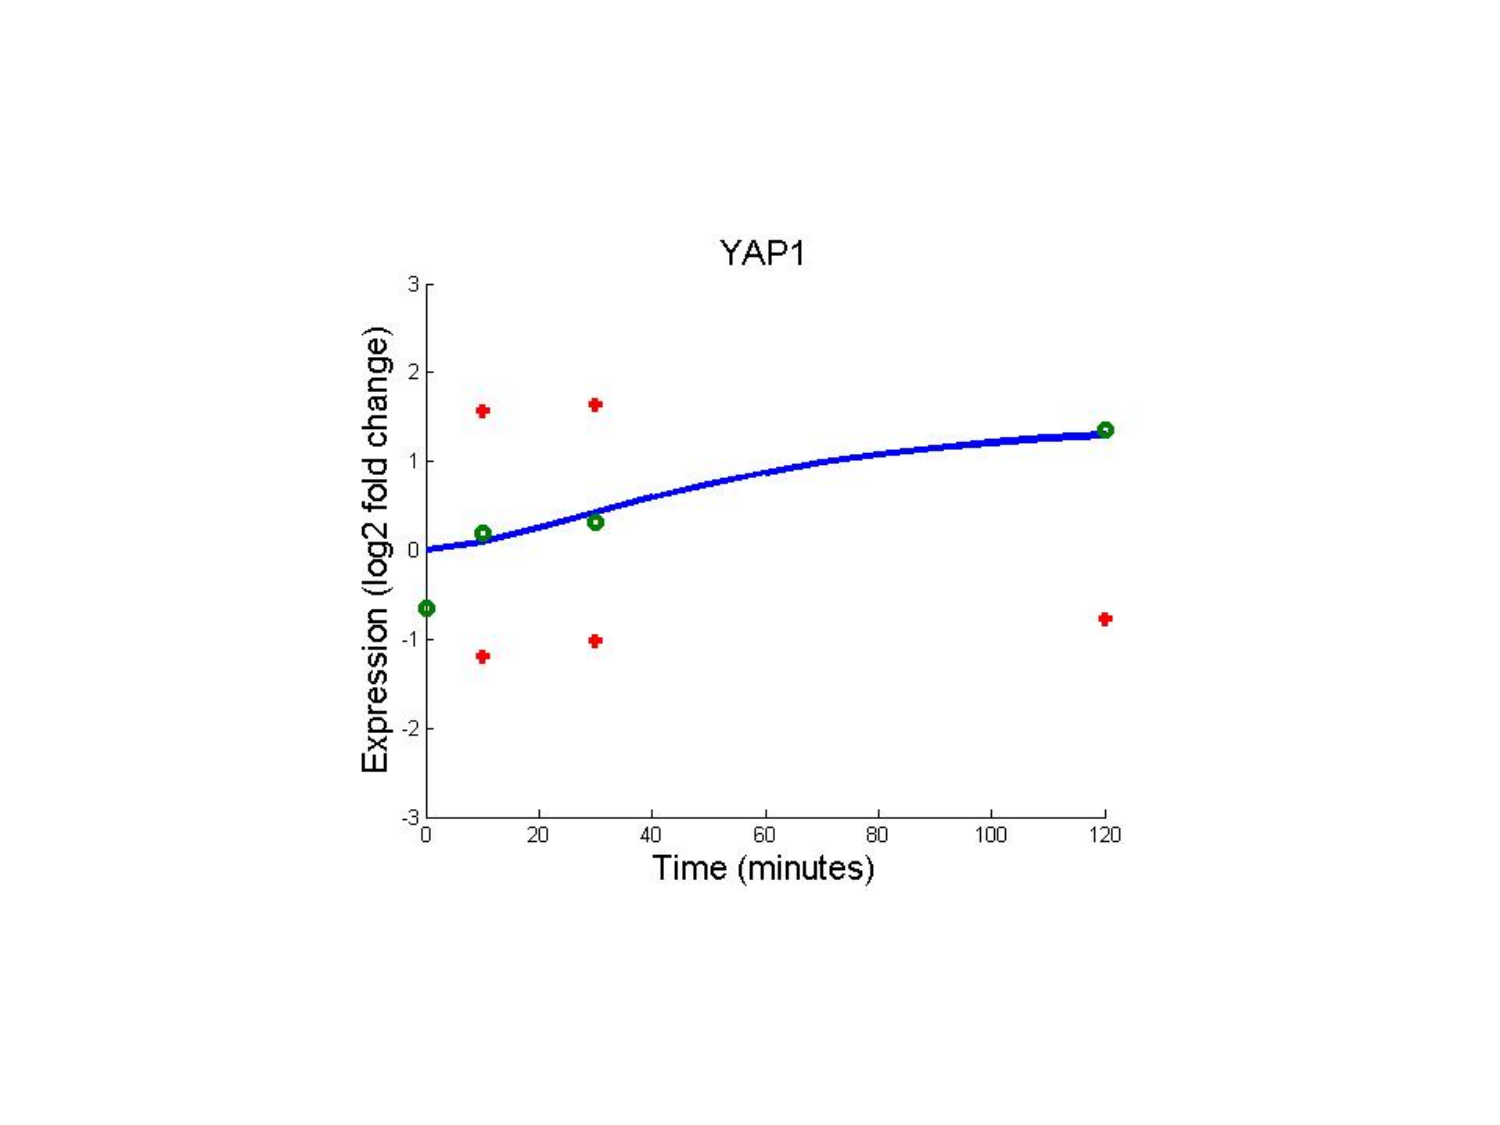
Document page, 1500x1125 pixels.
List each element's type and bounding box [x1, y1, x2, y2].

picture [312, 234, 1188, 891]
